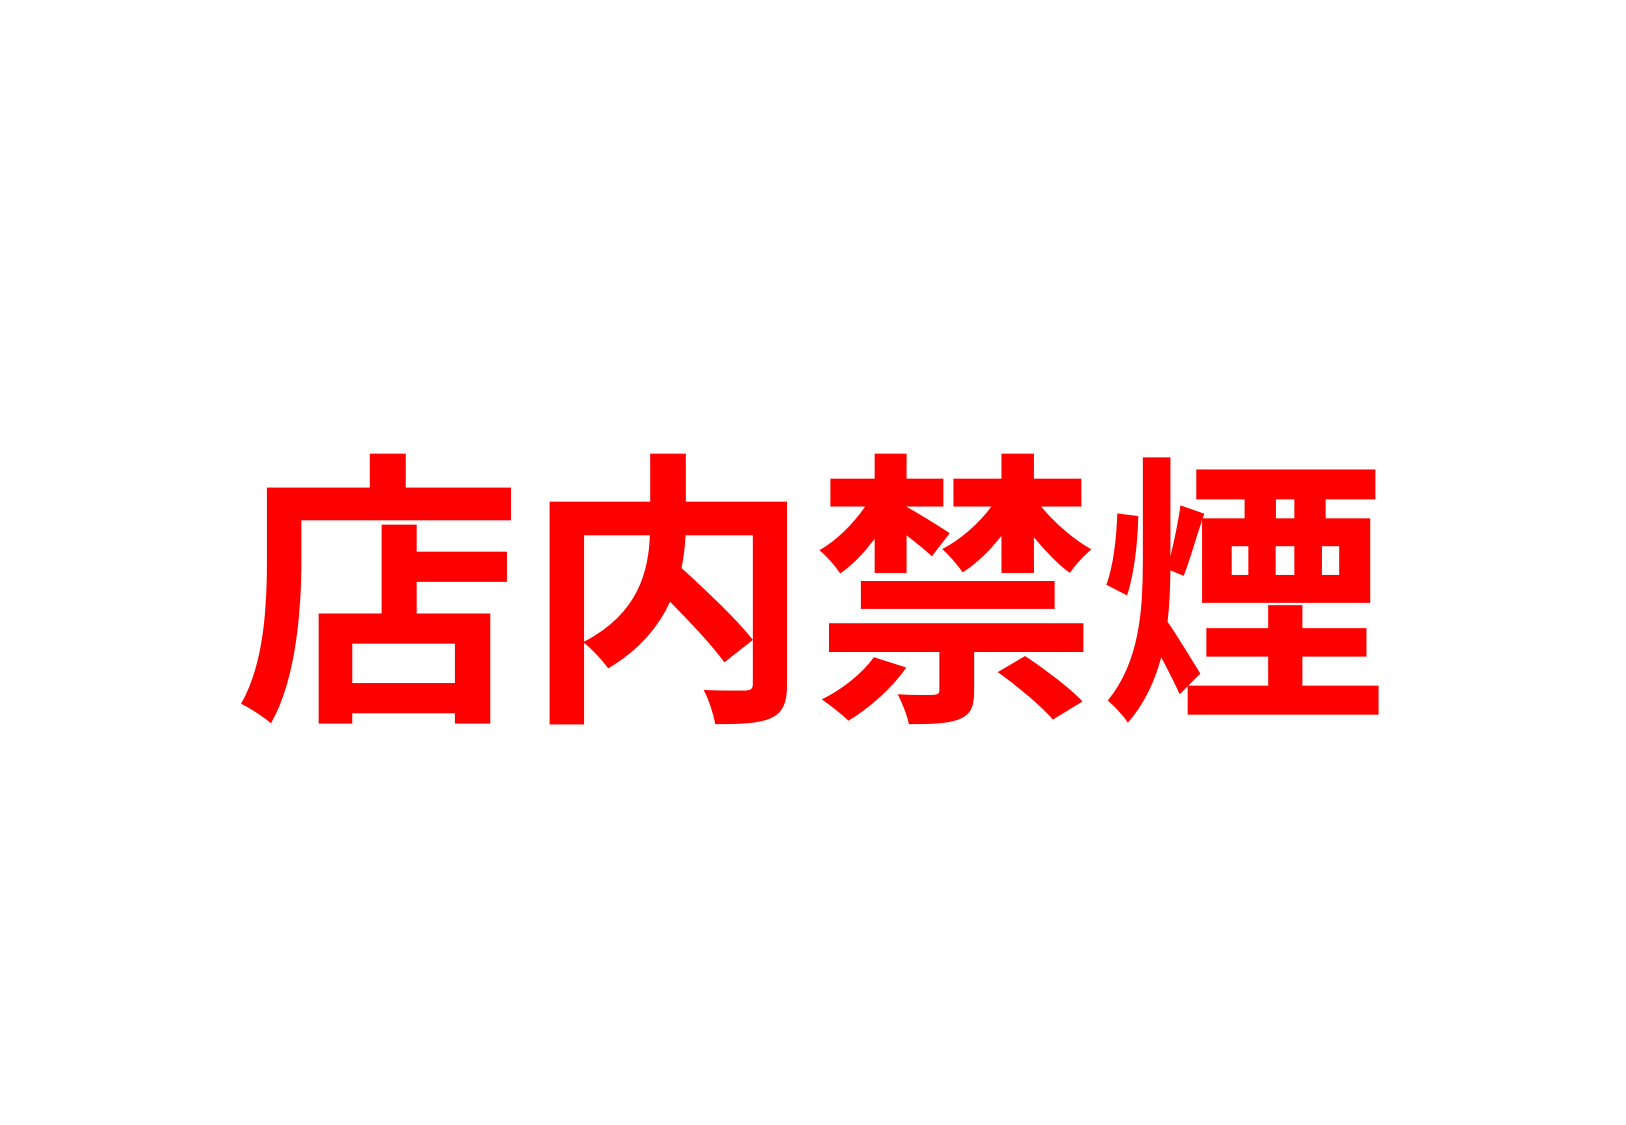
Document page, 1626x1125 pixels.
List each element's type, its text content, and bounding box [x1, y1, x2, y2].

text_box 店内禁煙 [0, 403, 1625, 764]
